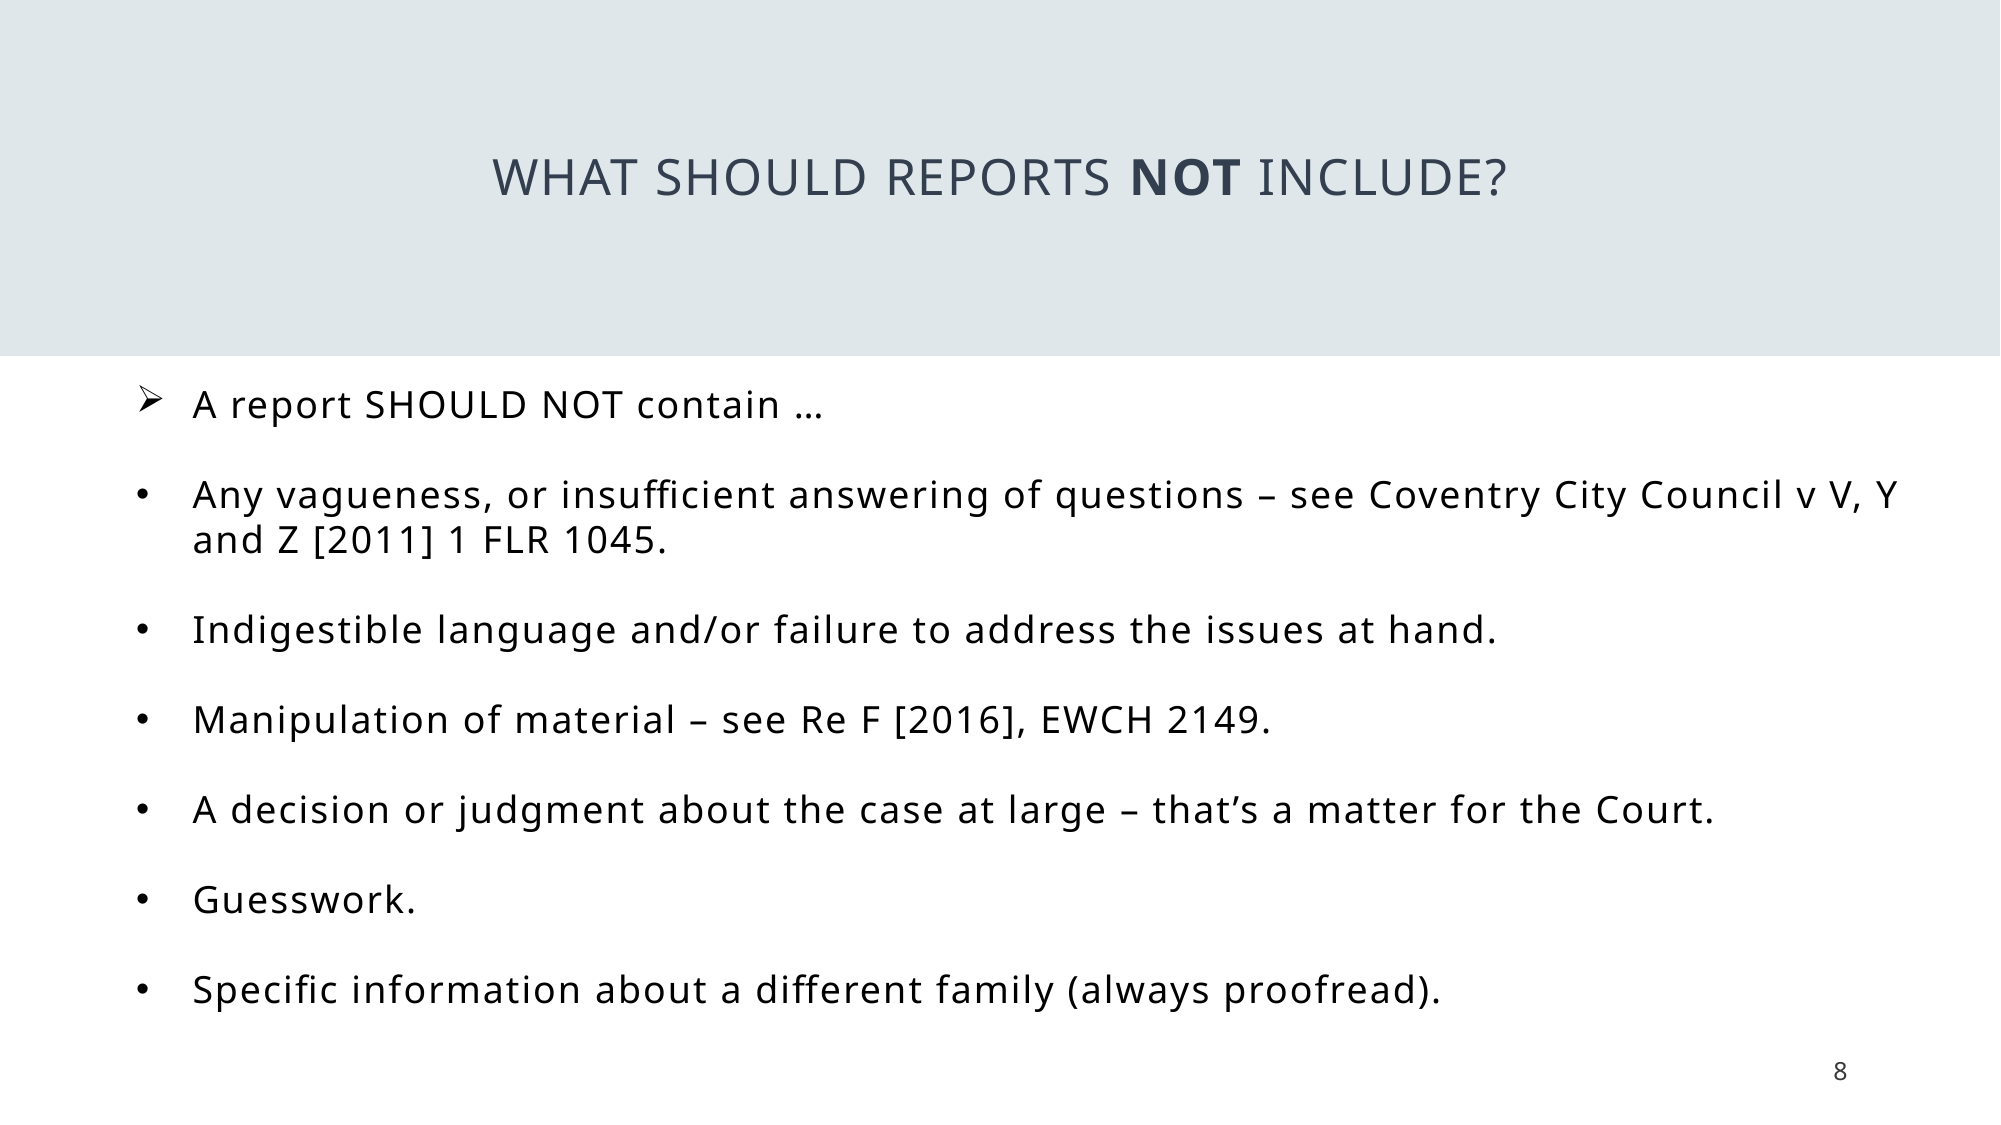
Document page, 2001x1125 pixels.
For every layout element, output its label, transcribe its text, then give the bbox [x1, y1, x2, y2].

list A report SHOULD NOT contain … Any vagueness, or insufficient answering of questions – see Coventry City Council v V, Y and Z [2011] 1 FLR 1045. Indigestible language and/or failure to address the issues at hand. Manipulation of material – see Re F [2016], EWCH 2149. A decision or judgment about the case at large – that’s a matter for the Court. Guesswork. Specific information about a different family (always proofread). [121, 373, 1937, 1043]
title What should reports NOT include? [137, 98, 1863, 262]
slide_number 8 [1412, 1042, 1863, 1103]
